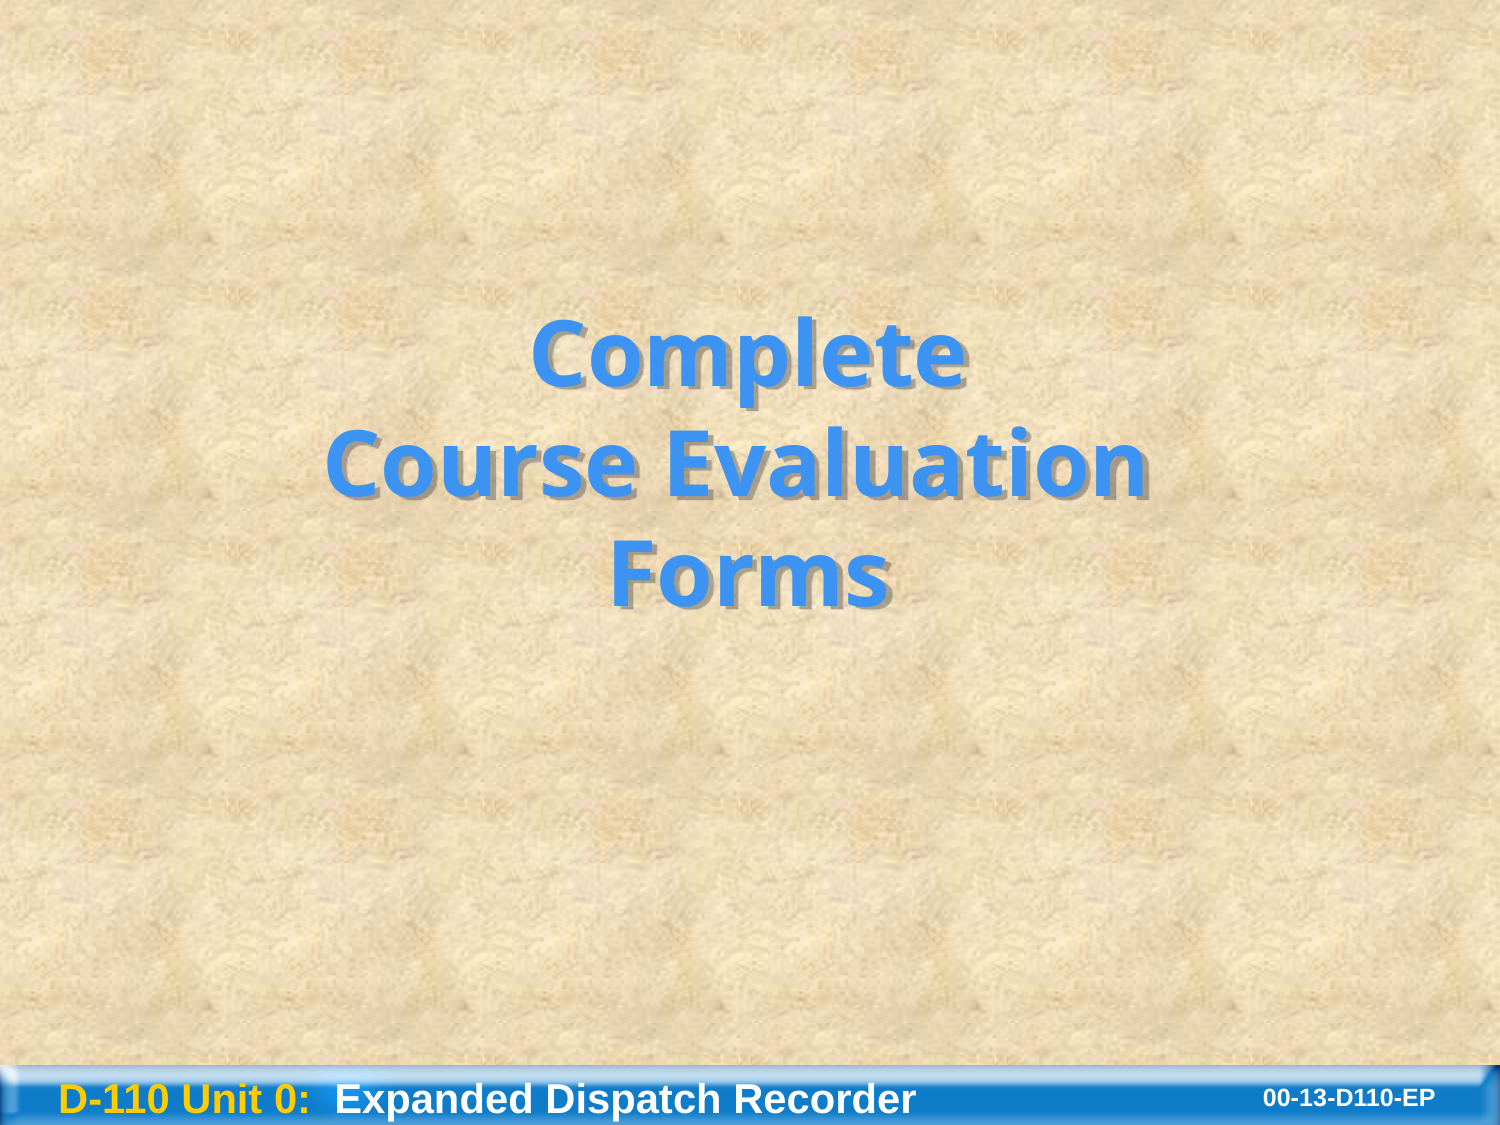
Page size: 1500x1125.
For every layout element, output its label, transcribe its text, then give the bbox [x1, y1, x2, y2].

text_box D-110 Unit 0: Expanded Dispatch Recorder [43, 1064, 1039, 1125]
picture [0, 0, 1500, 1125]
title Complete Course Evaluation Forms [110, 299, 1386, 620]
